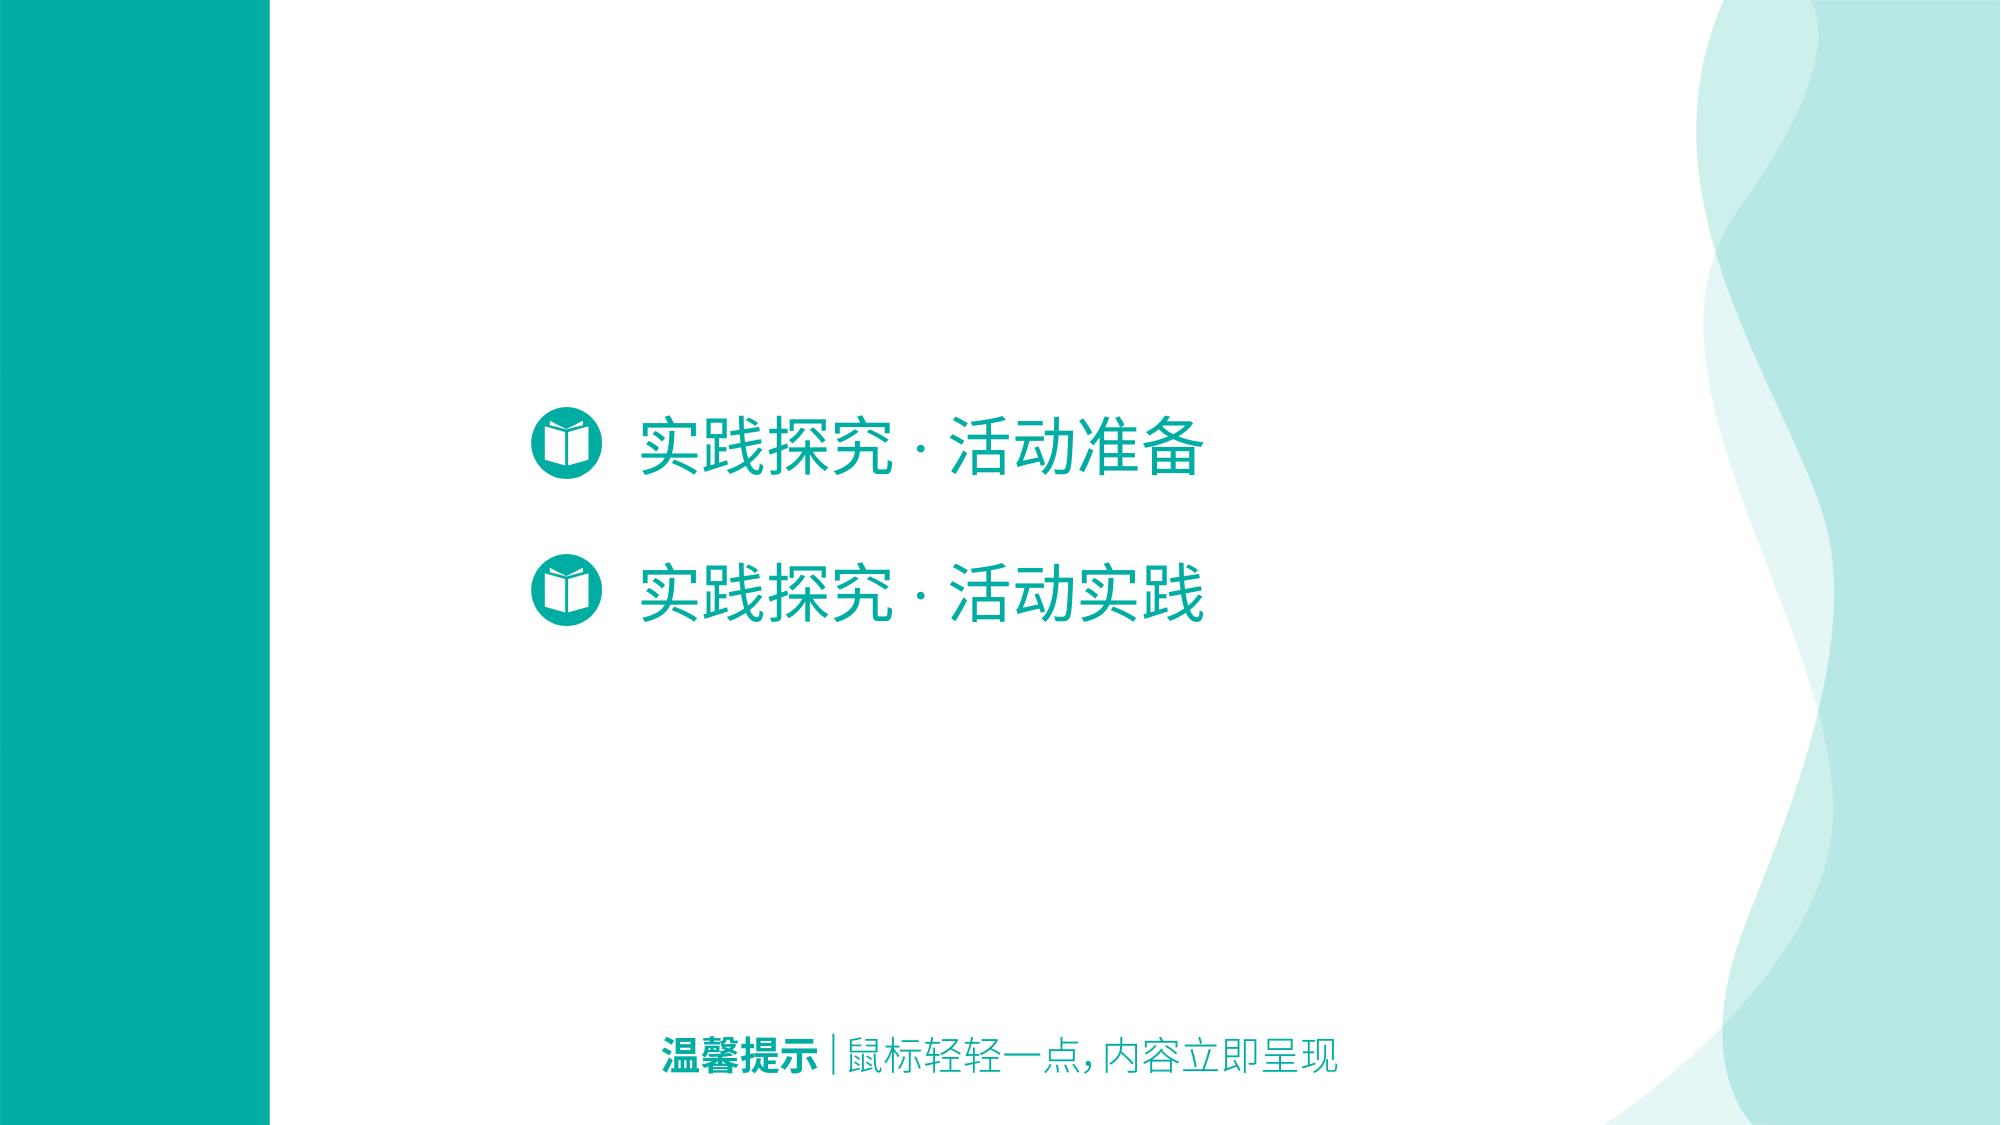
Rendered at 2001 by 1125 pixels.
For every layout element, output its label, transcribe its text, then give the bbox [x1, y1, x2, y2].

text_box 实践探究·活动实践 [619, 546, 1223, 635]
text_box 实践探究·活动准备 [619, 398, 1223, 488]
picture [0, 0, 2000, 1125]
